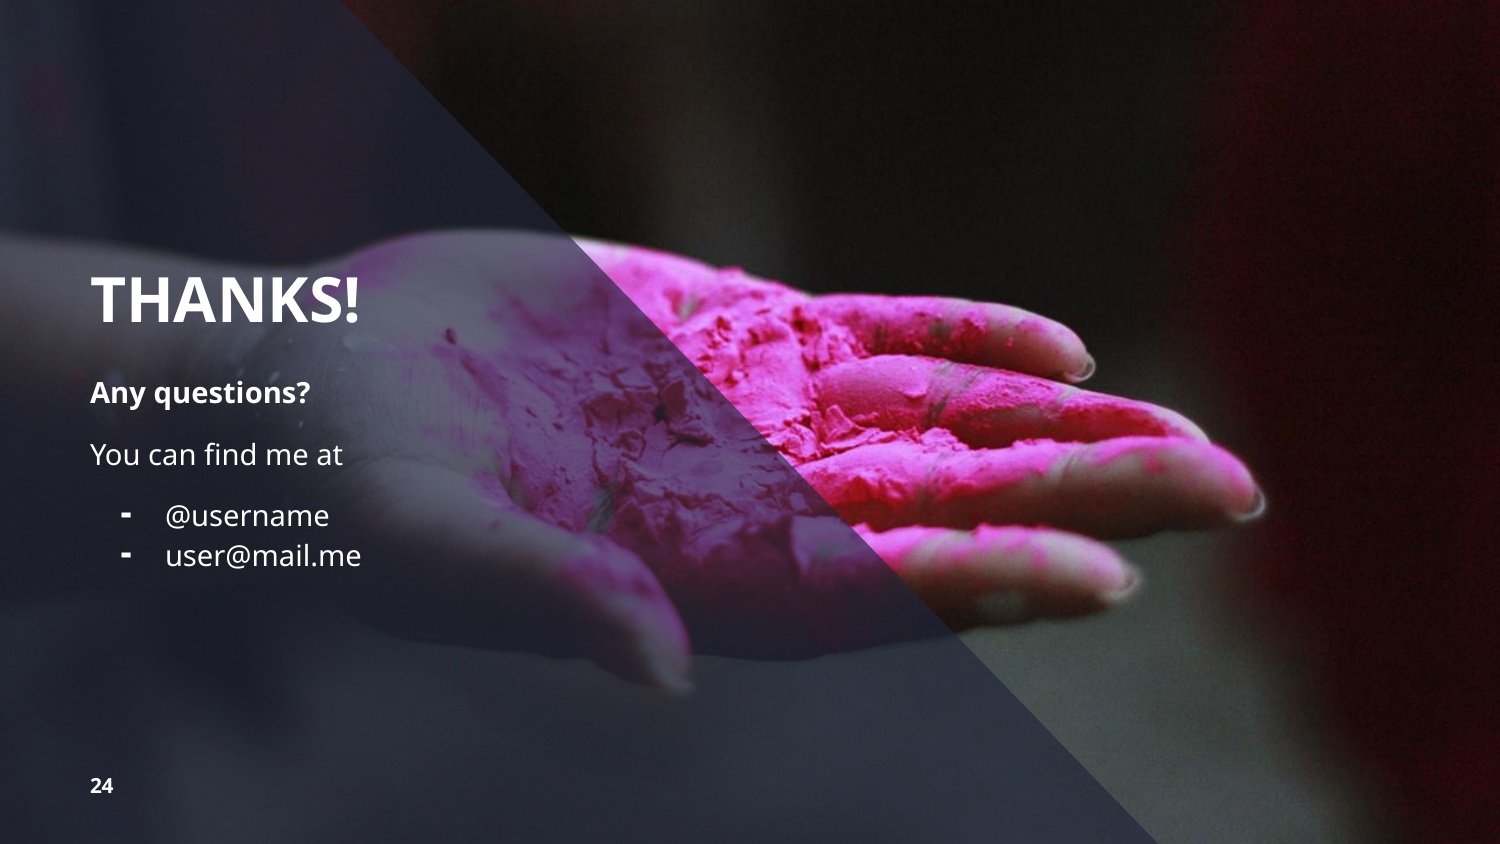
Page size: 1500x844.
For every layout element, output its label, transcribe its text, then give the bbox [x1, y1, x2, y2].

subtitle Any questions? You can find me at @username user@mail.me [75, 354, 580, 696]
slide_number ‹#› [75, 766, 165, 807]
picture [342, 0, 1500, 844]
title THANKS! [75, 224, 580, 351]
